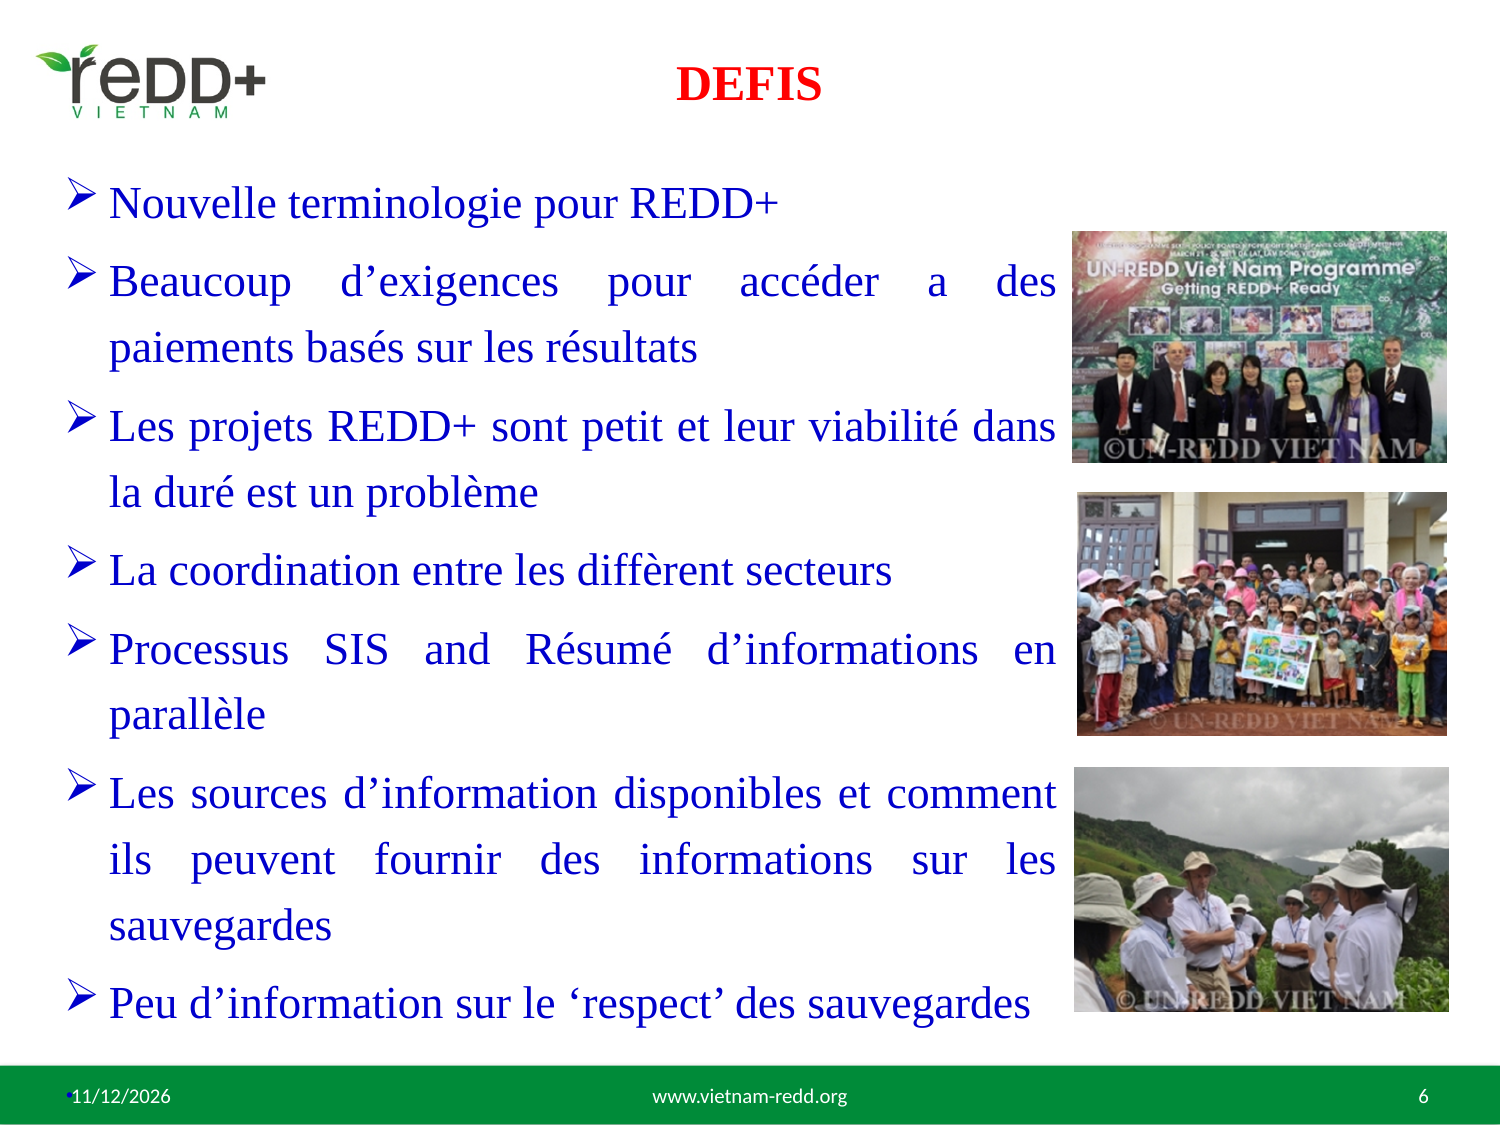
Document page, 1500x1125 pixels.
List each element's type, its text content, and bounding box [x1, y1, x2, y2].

picture [1074, 767, 1449, 1012]
picture [1072, 231, 1447, 463]
slide_number 6 [1093, 1071, 1444, 1119]
list Nouvelle terminologie pour REDD+ Beaucoup d’exigences pour accéder a des paiements basés sur les résultats Les projets REDD+ sont petit et leur viabilité dans la duré est un problème La coordination entre les diffèrent secteurs Processus SIS and Résumé d’informations en parallèle Les sources d’information disponibles et comment ils peuvent fournir des informations sur les sauvegardes Peu d’information sur le ‘respect’ des sauvegardes . [49, 153, 1073, 1033]
title DEFIS [56, 6, 1444, 154]
picture [14, 0, 297, 277]
picture [1077, 492, 1447, 736]
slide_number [56, 1071, 407, 1119]
footer www.vietnam-redd.org [512, 1071, 988, 1119]
